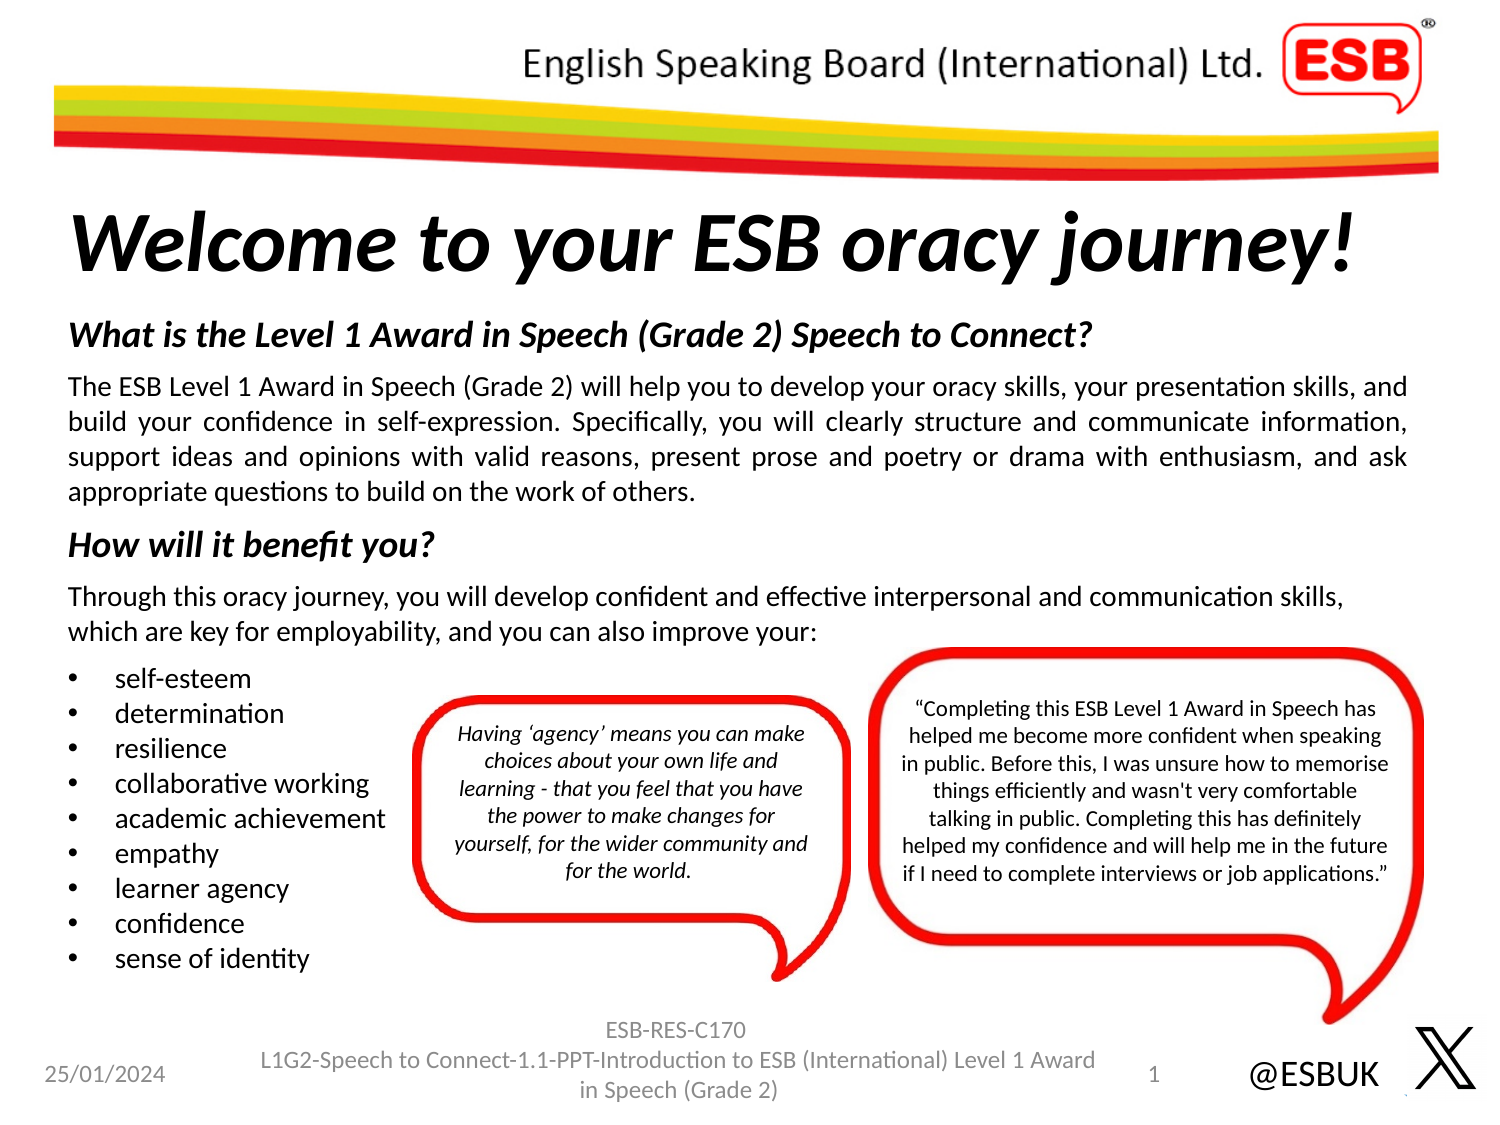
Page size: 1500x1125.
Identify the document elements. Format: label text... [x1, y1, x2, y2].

title Welcome to your ESB oracy journey! [53, 184, 1424, 302]
picture [1404, 1014, 1487, 1102]
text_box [412, 695, 851, 982]
picture [0, 0, 1500, 189]
text_box What is the Level 1 Award in Speech (Grade 2) Speech to Connect? The ESB Level 1 Award in Speech (Grade 2) will help you to develop your oracy skills, your presentation skills, and build your confidence in self-expression. Specifically, you will clearly structure and communicate information, support ideas and opinions with valid reasons, present prose and poetry or drama with enthusiasm, and ask appropriate questions to build on the work of others. How will it benefit you? Through this oracy journey, you will develop confident and effective interpersonal and communication skills, which are key for employability, and you can also improve your: self-esteem determination resilience collaborative working academic achievement empathy learner agency confidence sense of identity [53, 302, 1424, 982]
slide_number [29, 1042, 242, 1103]
footer ESB-RES-C170 L1G2-Speech to Connect-1.1-PPT-Introduction to ESB (International) Level 1 Award in Speech (Grade 2) [242, 1014, 1117, 1103]
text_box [868, 647, 1424, 1025]
slide_number 1 [930, 1042, 1176, 1103]
